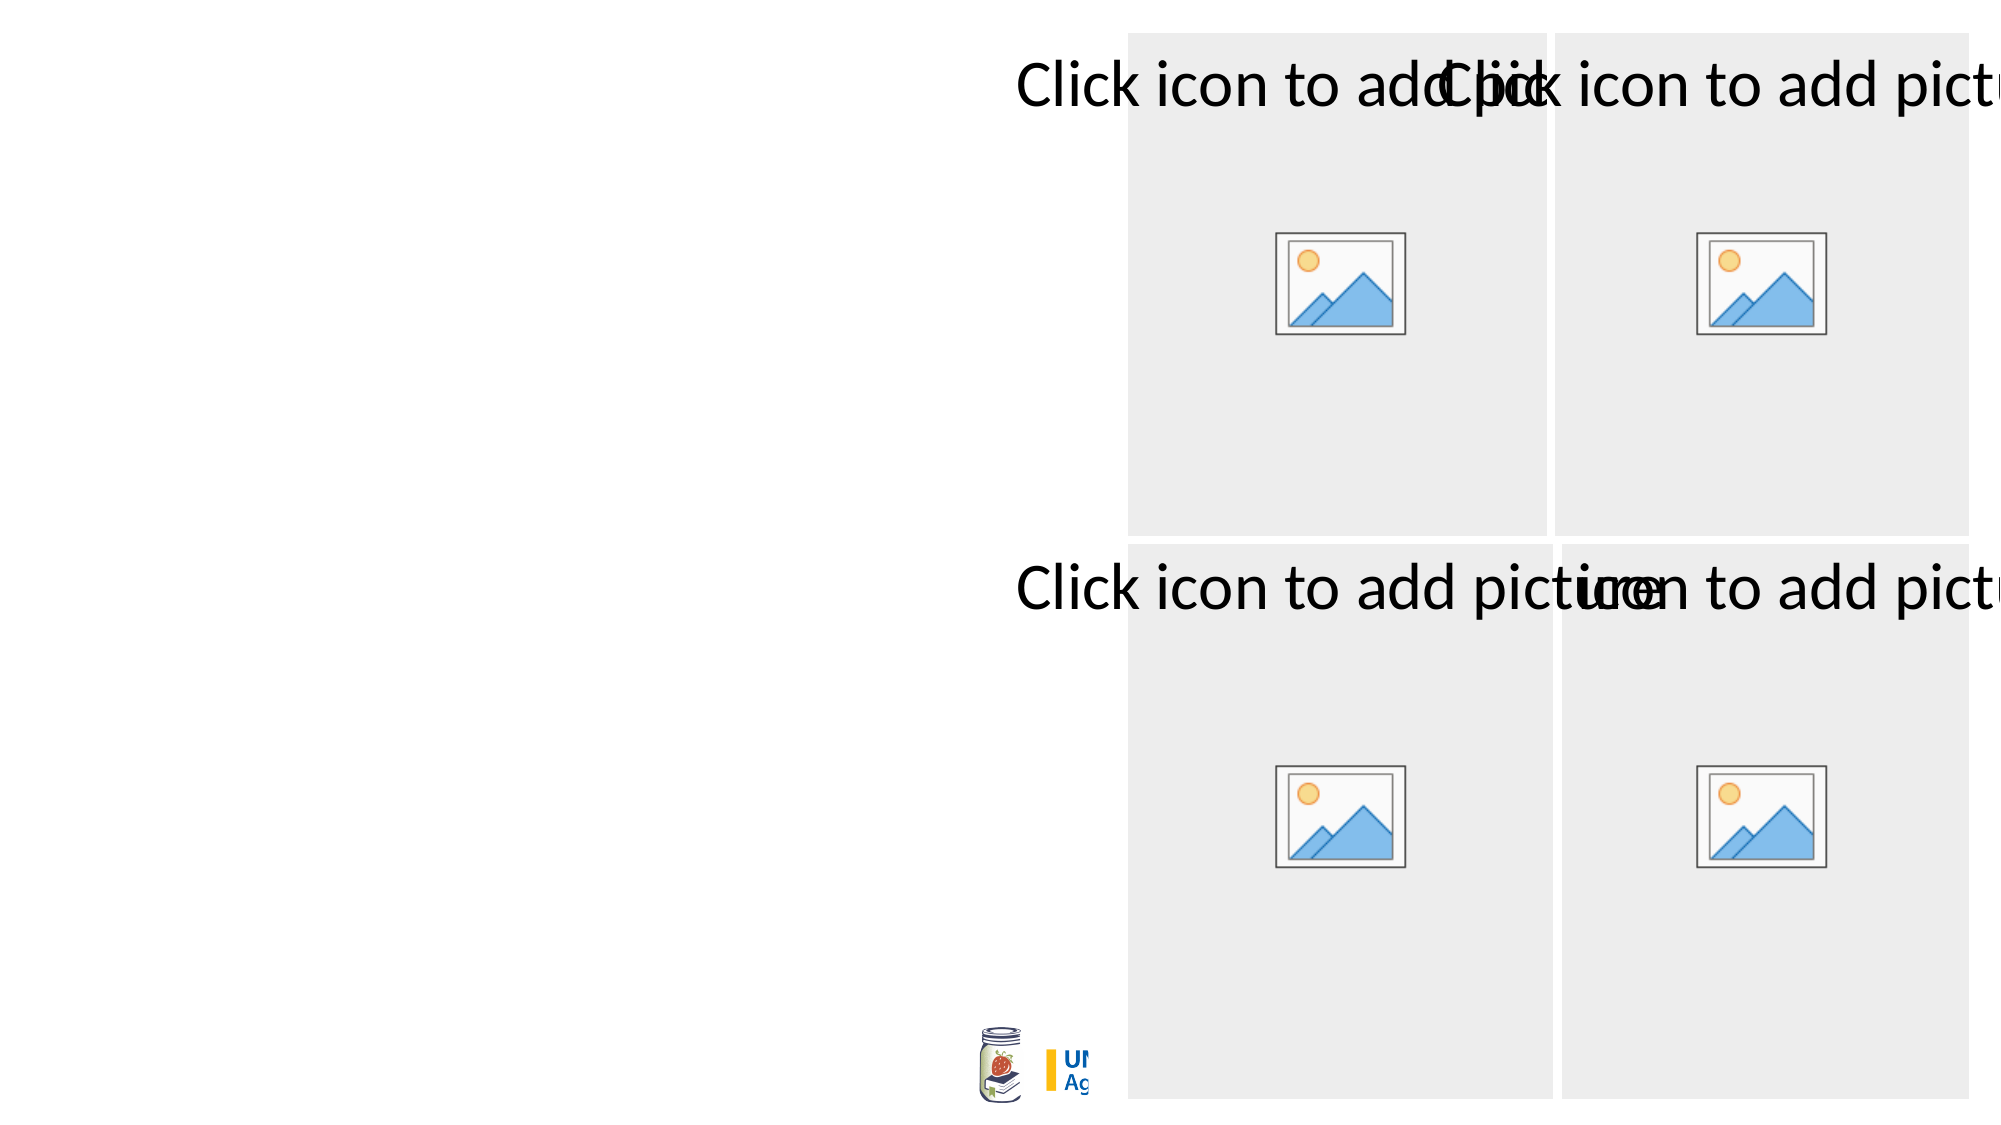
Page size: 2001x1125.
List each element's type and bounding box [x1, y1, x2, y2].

picture [922, 989, 1963, 1125]
picture [1555, 32, 1969, 1100]
picture [1127, 32, 1554, 1100]
